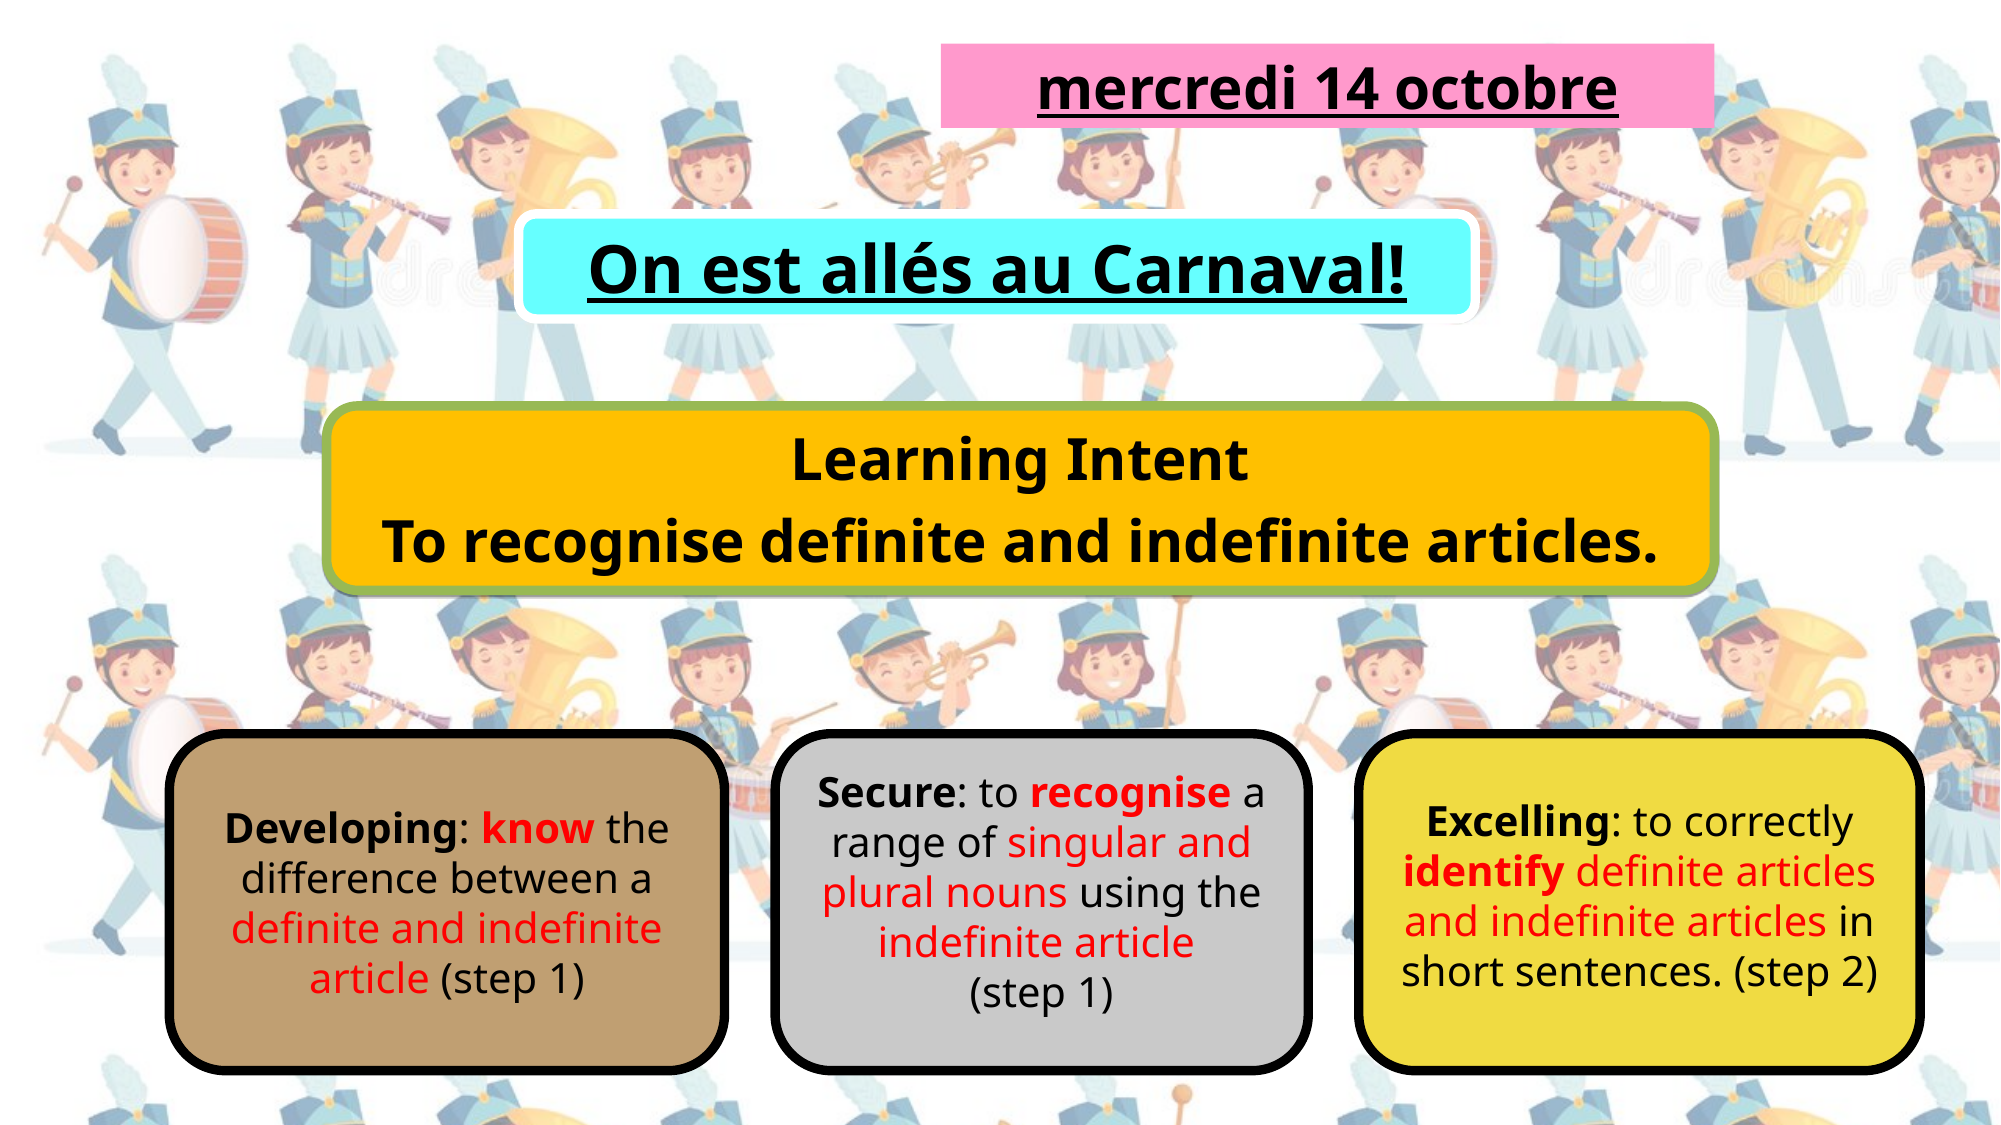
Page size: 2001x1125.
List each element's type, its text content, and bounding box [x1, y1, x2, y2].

text_box Developing: know the difference between a definite and indefinite article (step 1) [168, 732, 726, 1072]
text_box On est allés au Carnaval! [518, 213, 1476, 319]
text_box mercredi 14 octobre [940, 43, 1715, 128]
text_box Learning Intent To recognise definite and indefinite articles. [326, 405, 1715, 591]
text_box Excelling: to correctly identify definite articles and indefinite articles in short sentences. (step 2) [1357, 732, 1922, 1072]
text_box Secure: to recognise a range of singular and plural nouns using the indefinite article (step 1) [774, 732, 1310, 1072]
